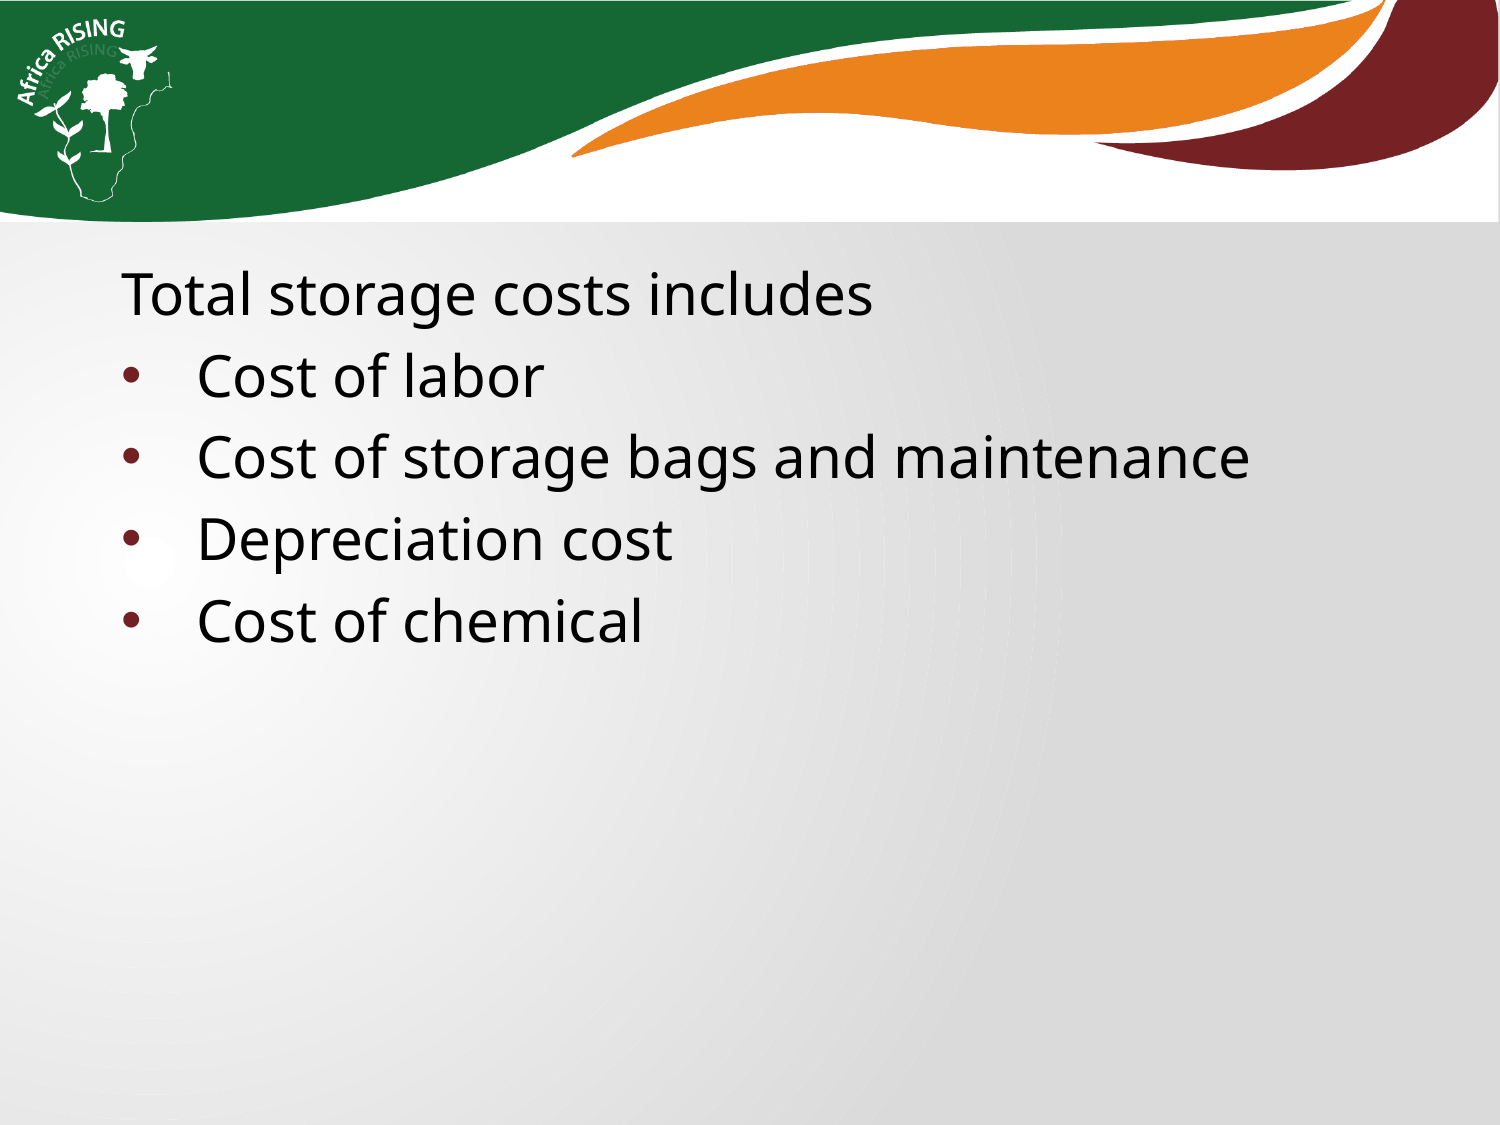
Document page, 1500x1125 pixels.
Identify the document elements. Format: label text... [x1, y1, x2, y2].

list Total storage costs includes Cost of labor Cost of storage bags and maintenance Depreciation cost Cost of chemical [87, 249, 1388, 1050]
picture [0, 0, 1499, 222]
